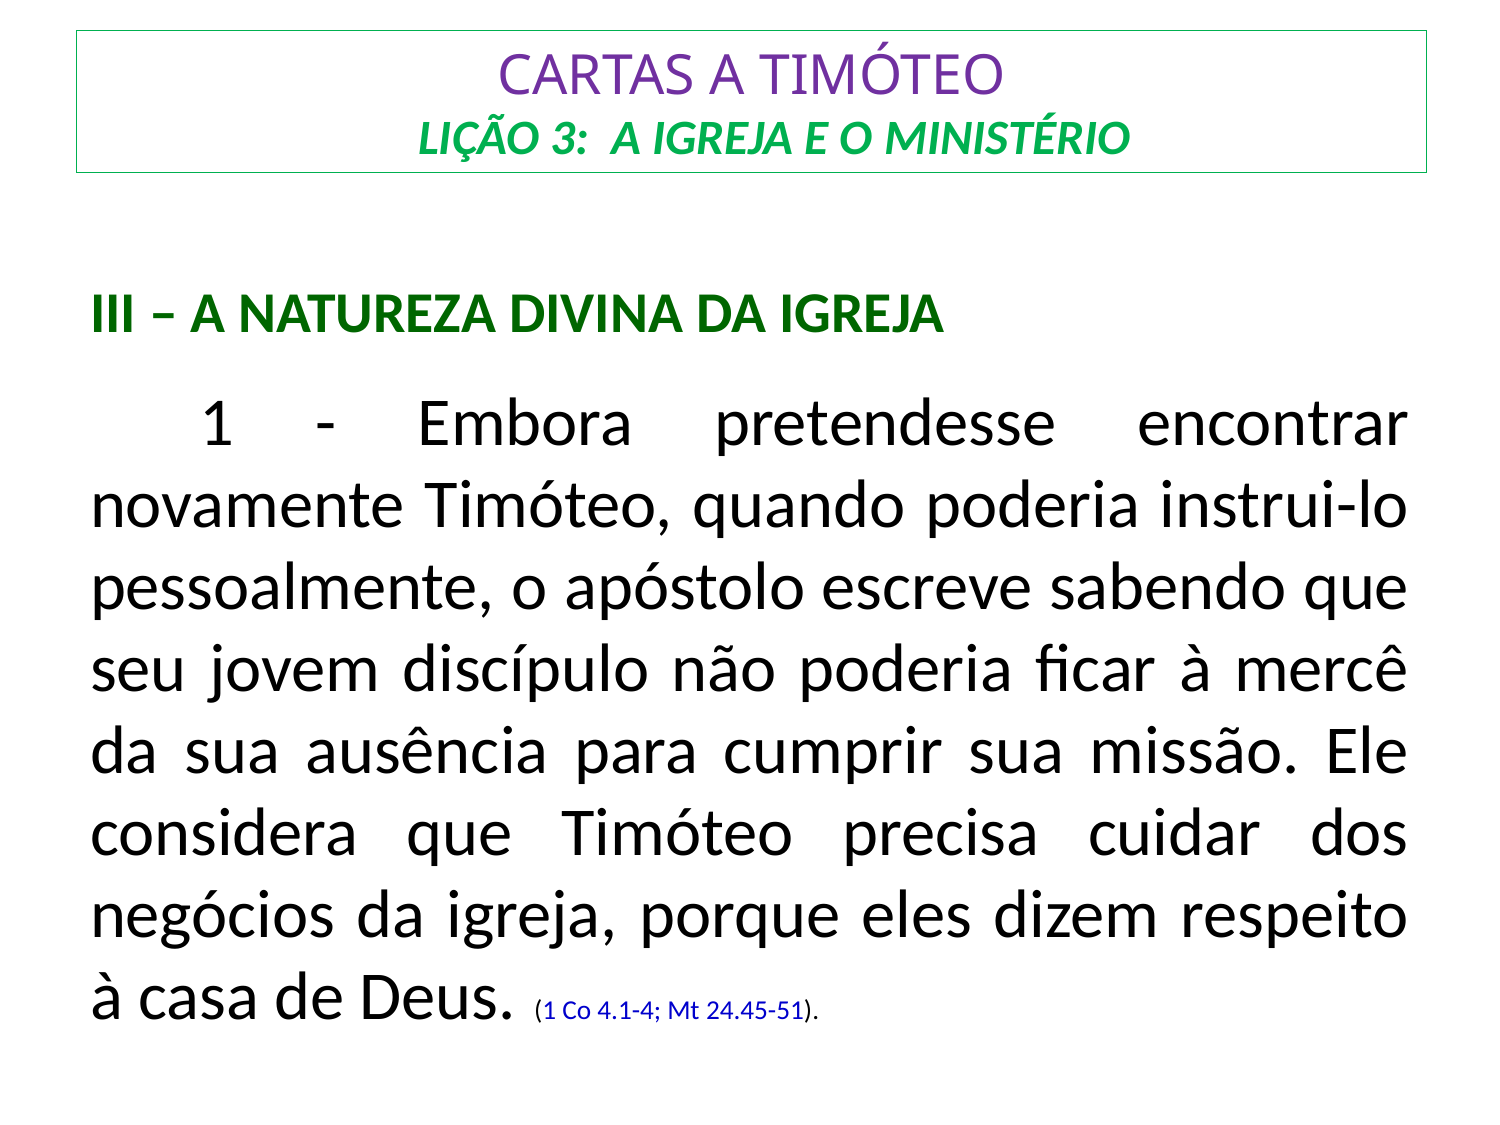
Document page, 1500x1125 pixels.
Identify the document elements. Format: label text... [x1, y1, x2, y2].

list III – A NATUREZA DIVINA DA IGREJA 1 - Embora pretendesse encontrar novamente Timóteo, quando poderia instrui-lo pessoalmente, o apóstolo escreve sabendo que seu jovem discípulo não poderia ficar à mercê da sua ausência para cumprir sua missão. Ele considera que Timóteo precisa cuidar dos negócios da igreja, porque eles dizem respeito à casa de Deus. (1 Co 4.1-4; Mt 24.45-51). [75, 267, 1425, 1047]
title CARTAS A TIMÓTEO LIÇÃO 3: A IGREJA E O MINISTÉRIO [76, 30, 1427, 173]
